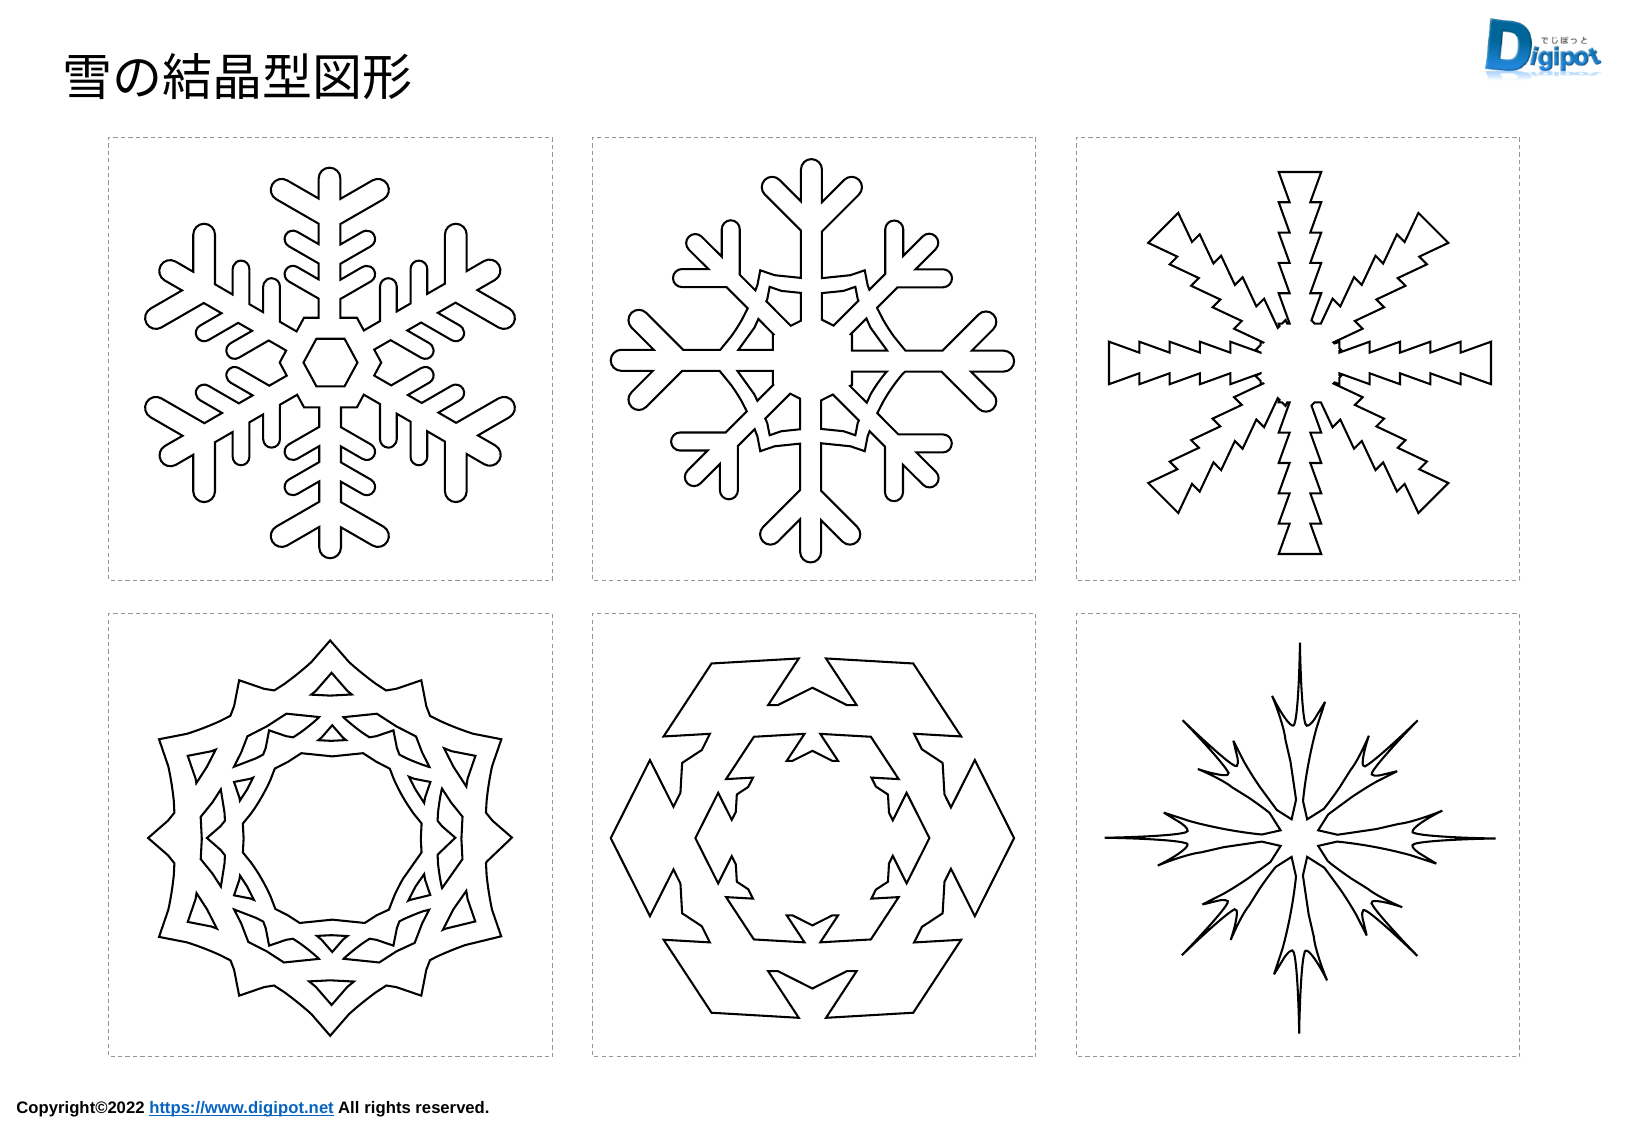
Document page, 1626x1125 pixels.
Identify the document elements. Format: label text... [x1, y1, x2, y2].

text_box 雪の結晶型図形 [47, 38, 427, 113]
text_box [146, 638, 514, 1038]
text_box [609, 657, 1016, 1019]
text_box [1107, 170, 1493, 556]
text_box [1104, 642, 1496, 1034]
picture [1485, 18, 1602, 82]
text_box [144, 166, 516, 560]
text_box [609, 158, 1016, 564]
